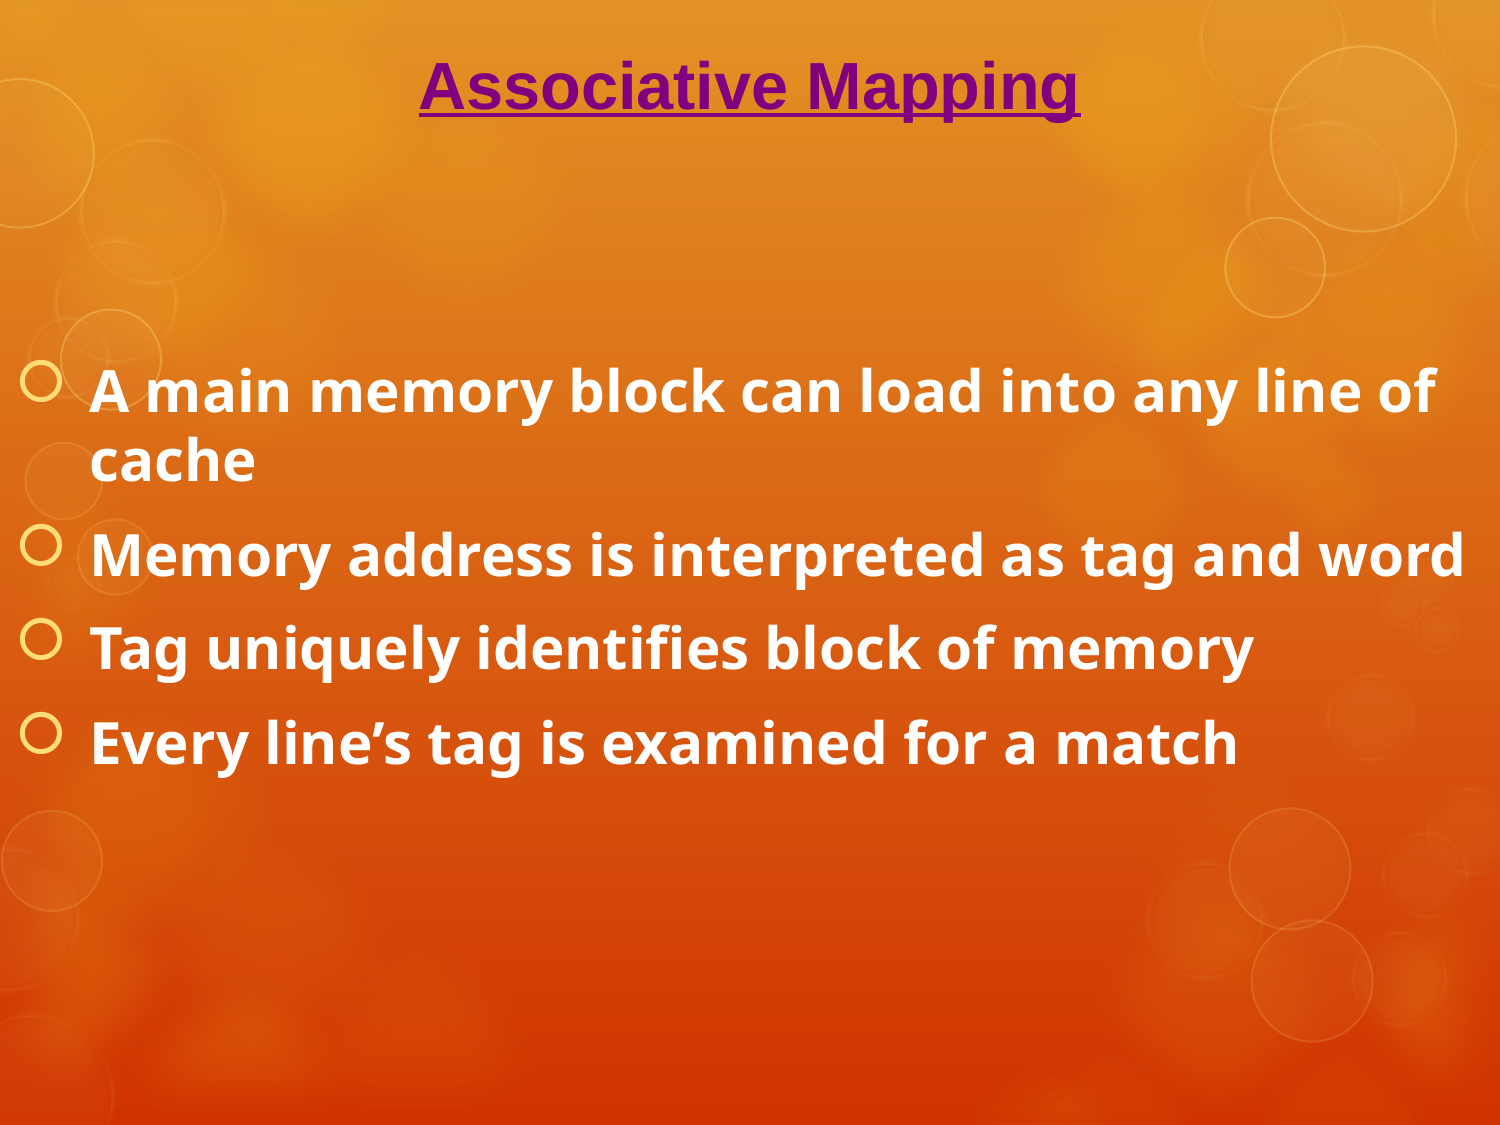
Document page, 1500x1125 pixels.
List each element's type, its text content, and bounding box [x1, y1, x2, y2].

list A main memory block can load into any line of cache Memory address is interpreted as tag and word Tag uniquely identifies block of memory Every line’s tag is examined for a match [0, 171, 1500, 1012]
title Associative Mapping [0, 0, 1500, 166]
